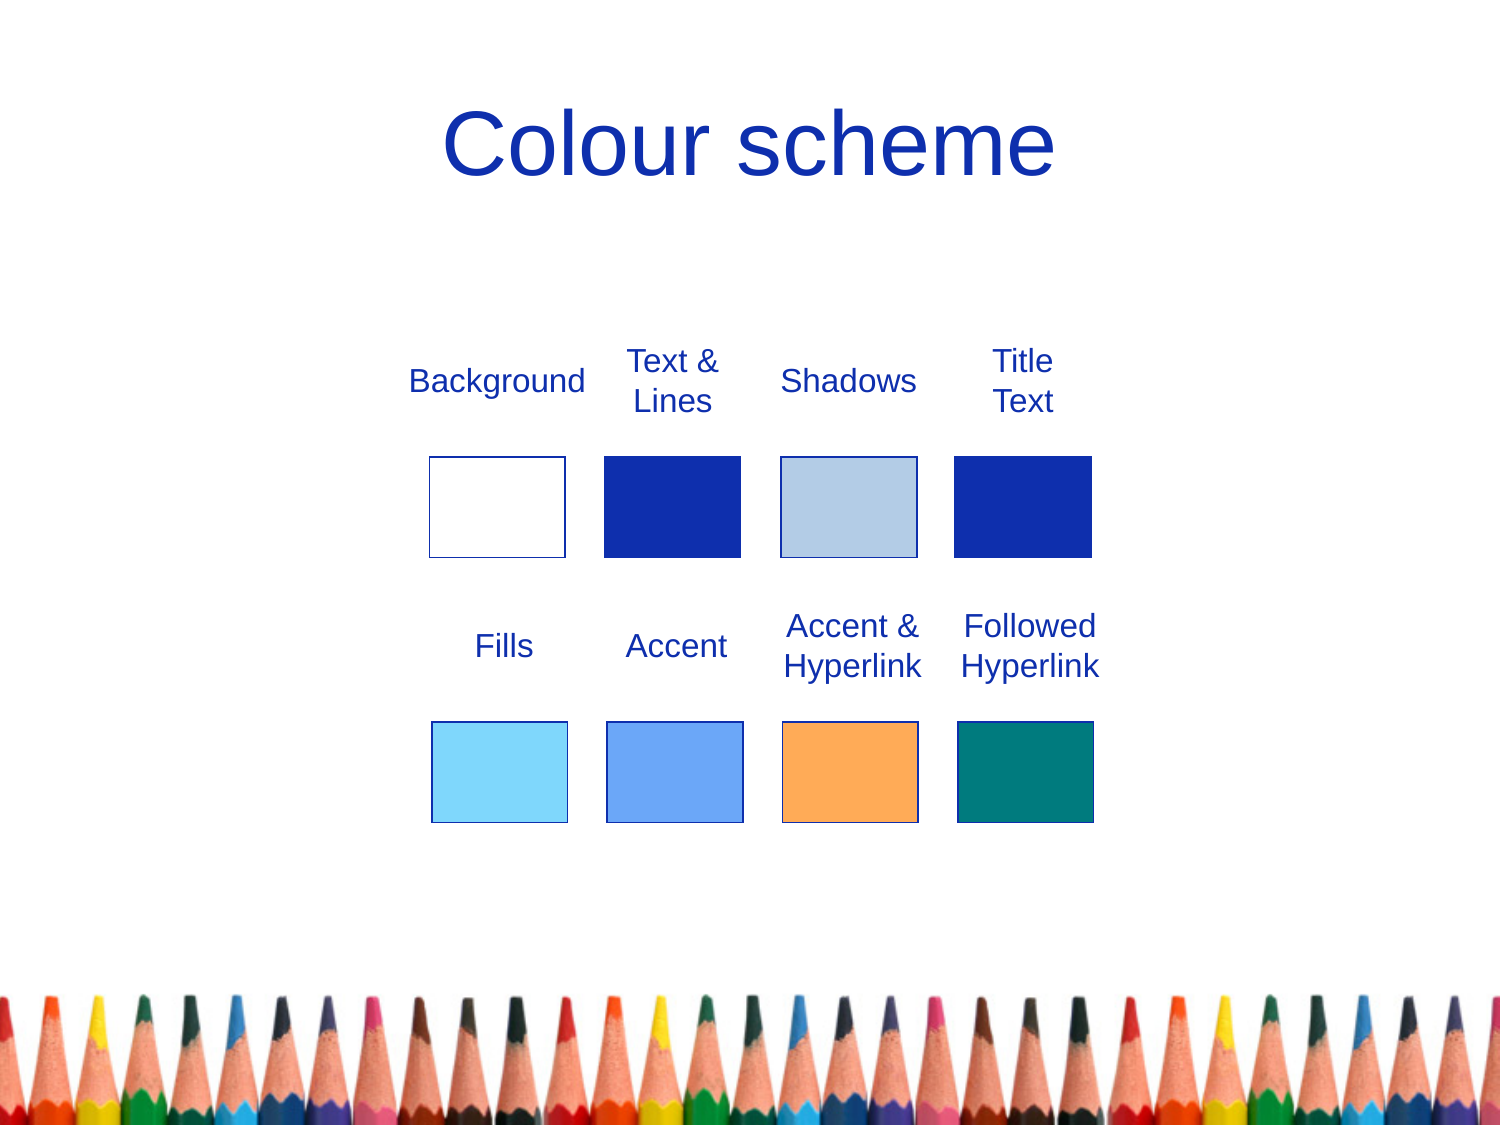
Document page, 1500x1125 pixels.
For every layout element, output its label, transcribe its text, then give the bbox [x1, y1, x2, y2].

text_box Background [393, 352, 602, 407]
title Colour scheme [75, 45, 1425, 233]
text_box Accent & Hyperlink [768, 597, 938, 692]
picture [0, 0, 1500, 1125]
text_box Shadows [765, 352, 933, 407]
text_box [782, 722, 919, 823]
text_box Title Text [977, 332, 1069, 427]
text_box Followed Hyperlink [945, 596, 1115, 692]
text_box [607, 722, 743, 823]
text_box Fills [459, 617, 549, 672]
text_box Text & Lines [611, 332, 735, 427]
text_box [781, 457, 917, 558]
text_box [958, 722, 1094, 823]
text_box [604, 457, 741, 558]
text_box Accent [610, 617, 743, 672]
text_box [955, 457, 1091, 558]
text_box [429, 457, 566, 558]
text_box [432, 722, 568, 823]
